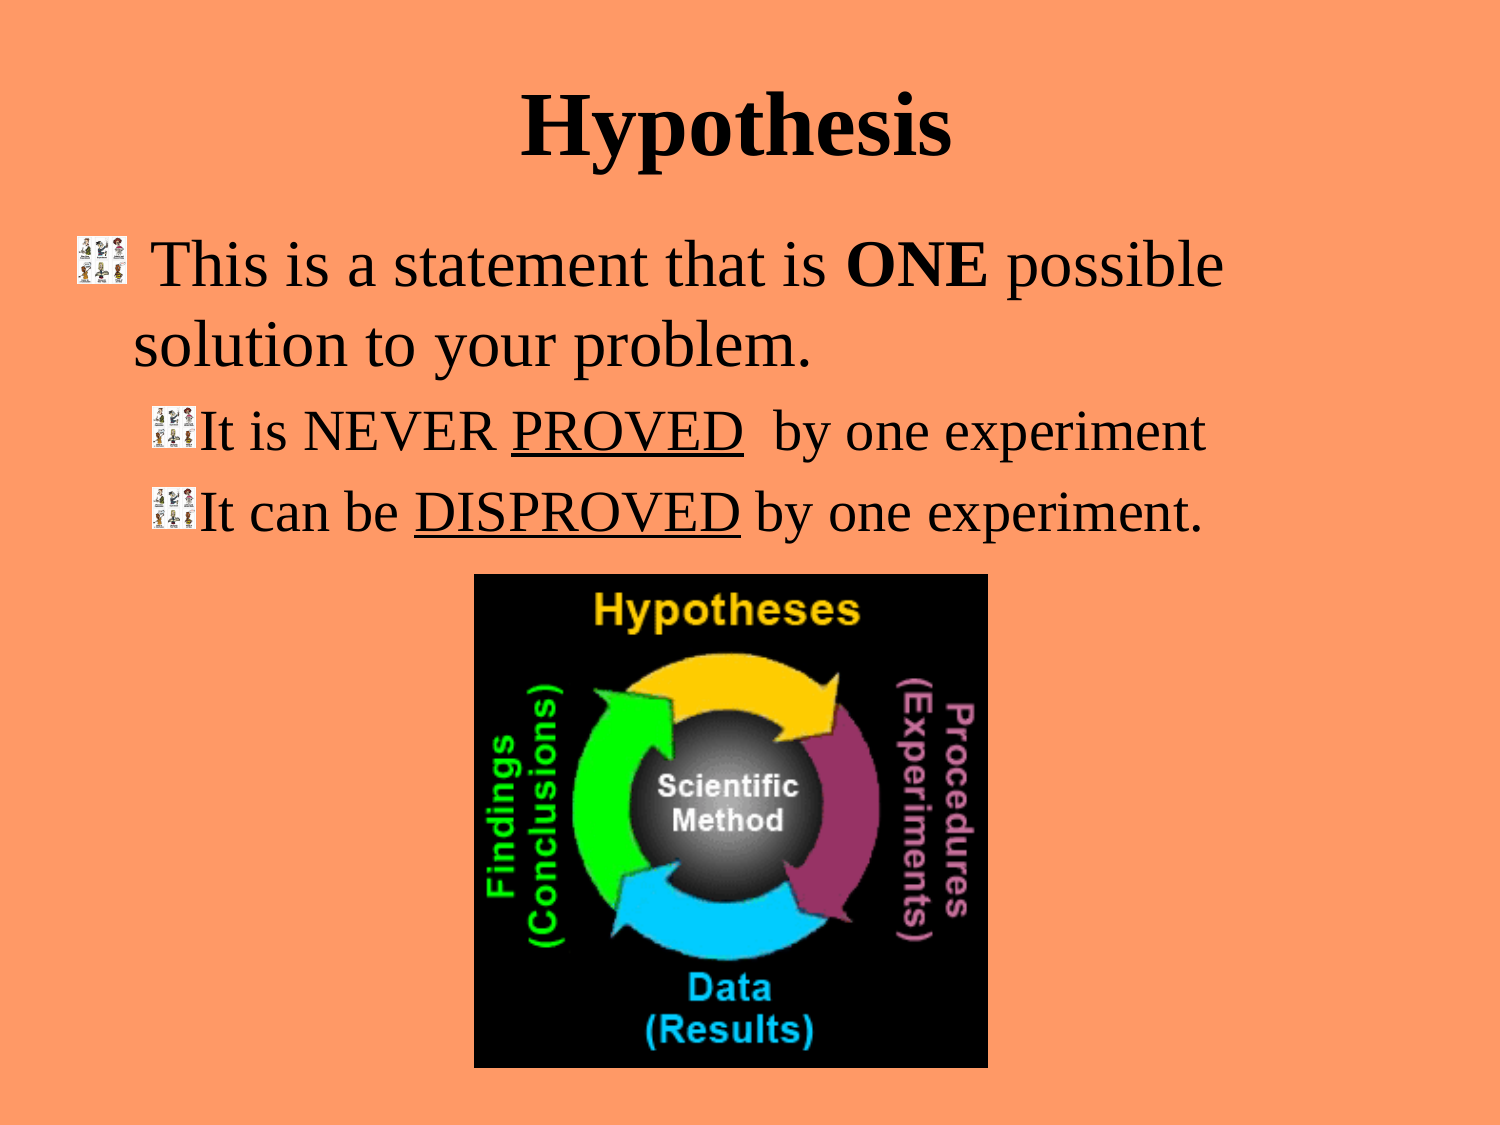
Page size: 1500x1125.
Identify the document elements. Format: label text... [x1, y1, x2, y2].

picture [152, 487, 196, 529]
picture [474, 574, 989, 1068]
title Hypothesis [62, 24, 1413, 212]
picture [77, 236, 127, 284]
picture [152, 406, 196, 448]
list This is a statement that is ONE possible solution to your problem. It is NEVER PROVED by one experiment It can be DISPROVED by one experiment. [62, 212, 1413, 575]
